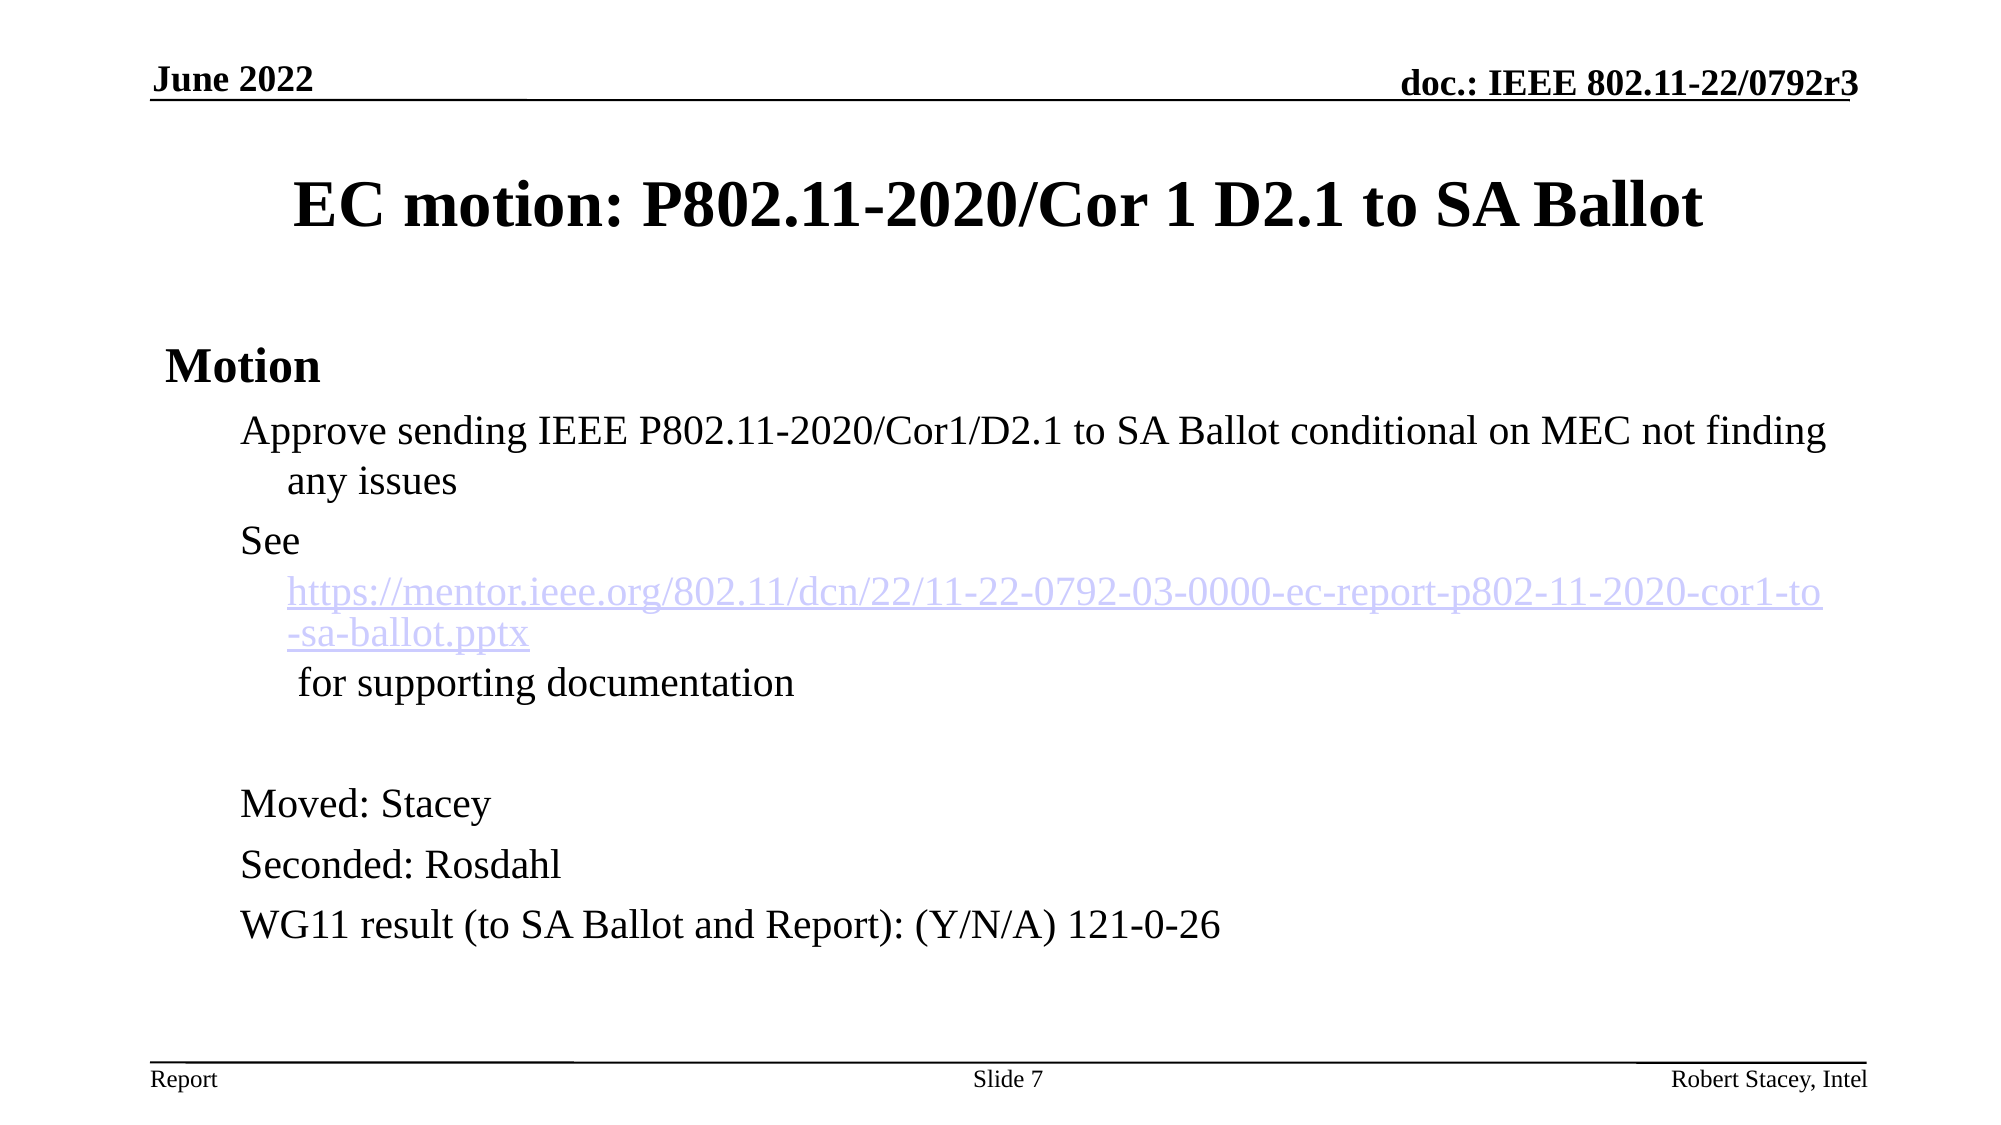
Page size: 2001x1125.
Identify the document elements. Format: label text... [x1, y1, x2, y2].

title EC motion: P802.11-2020/Cor 1 D2.1 to SA Ballot [149, 112, 1850, 288]
slide_number Slide 7 [950, 1061, 1067, 1123]
list Motion Approve sending IEEE P802.11-2020/Cor1/D2.1 to SA Ballot conditional on MEC not finding any issues See https://mentor.ieee.org/802.11/dcn/22/11-22-0792-03-0000-ec-report-p802-11-2020-cor1-to-sa-ballot.pptx for supporting documentation Moved: Stacey Seconded: Rosdahl WG11 result (to SA Ballot and Report): (Y/N/A) 121-0-26 [149, 324, 1850, 1000]
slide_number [152, 54, 563, 100]
footer Robert Stacey, Intel [1171, 1061, 1869, 1093]
